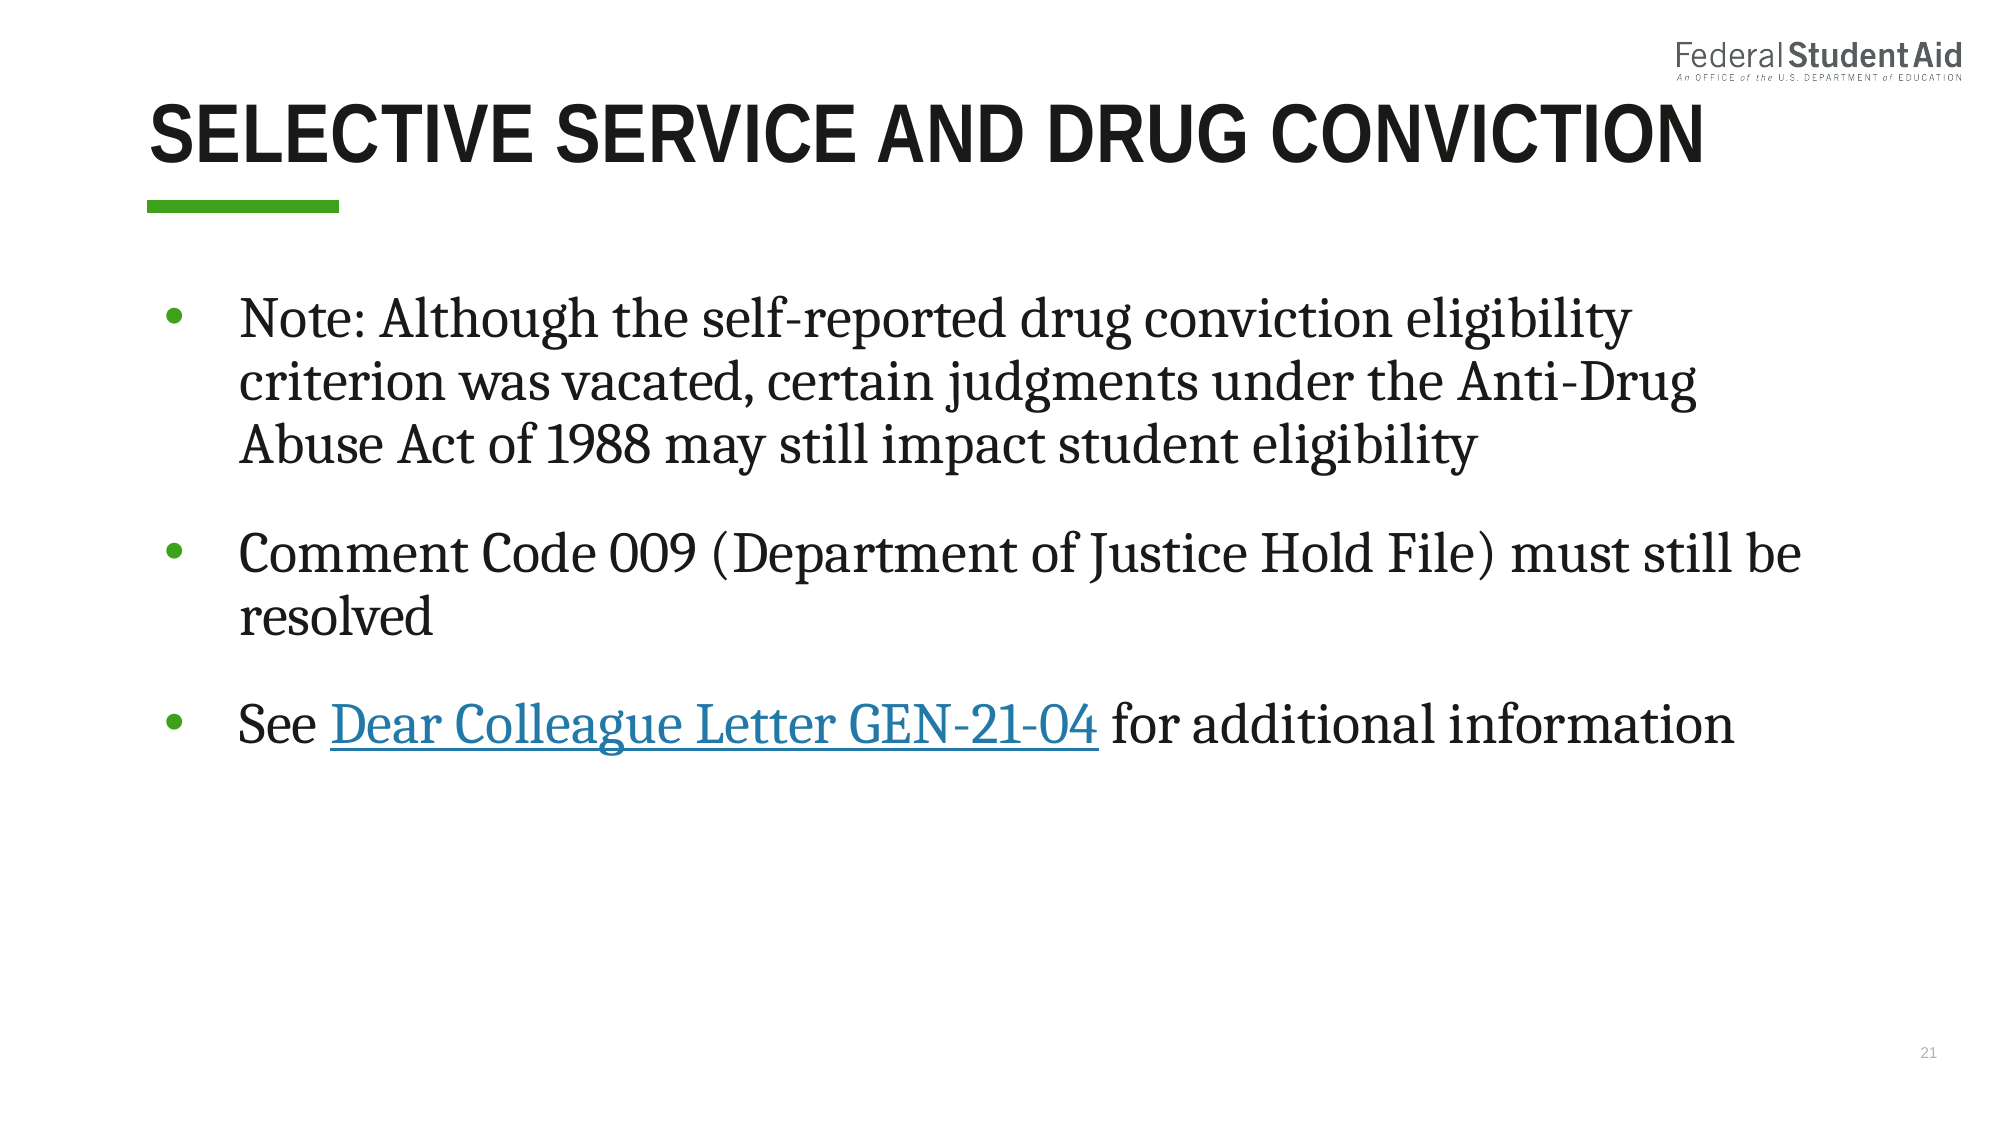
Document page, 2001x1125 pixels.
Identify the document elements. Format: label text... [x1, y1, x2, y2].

list Note: Although the self-reported drug conviction eligibility criterion was vacated, certain judgments under the Anti-Drug Abuse Act of 1988 may still impact student eligibility Comment Code 009 (Department of Justice Hold File) must still be resolved See Dear Colleague Letter GEN-21-04 for additional information [149, 279, 1829, 1068]
slide_number 21 [1920, 1042, 1986, 1094]
title Selective service and drug conviction [149, 57, 1806, 189]
picture [1651, 16, 1986, 106]
